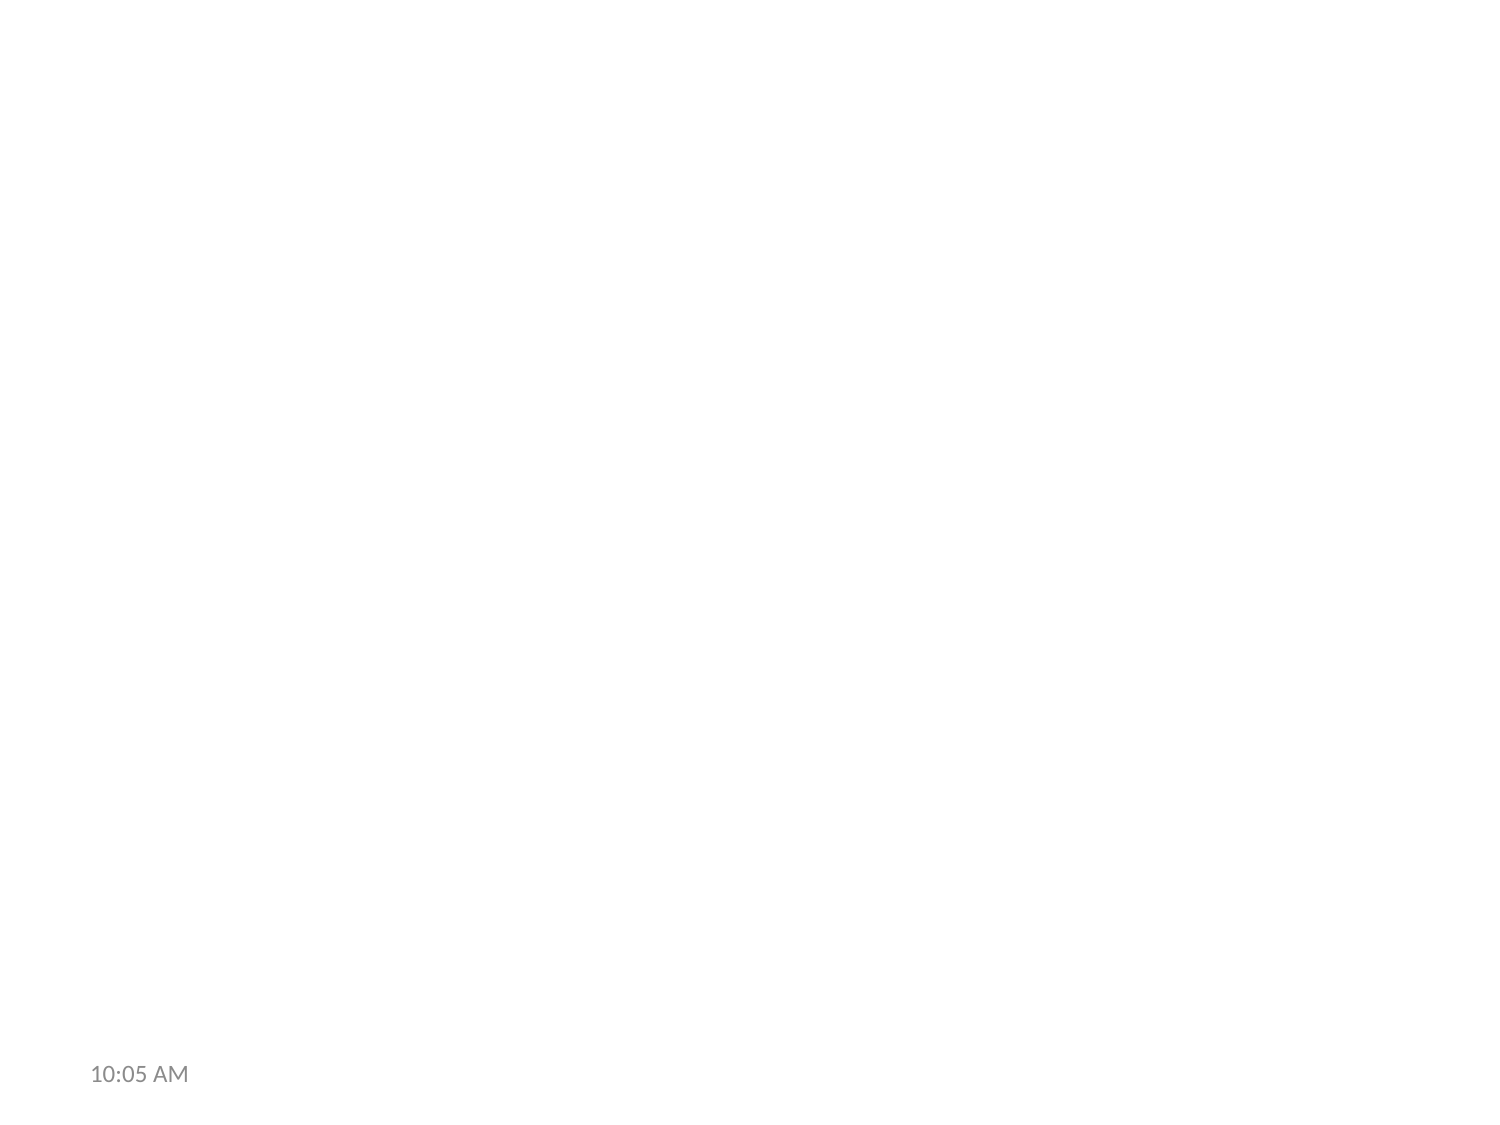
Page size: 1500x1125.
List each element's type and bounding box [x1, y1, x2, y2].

slide_number [75, 1042, 425, 1103]
